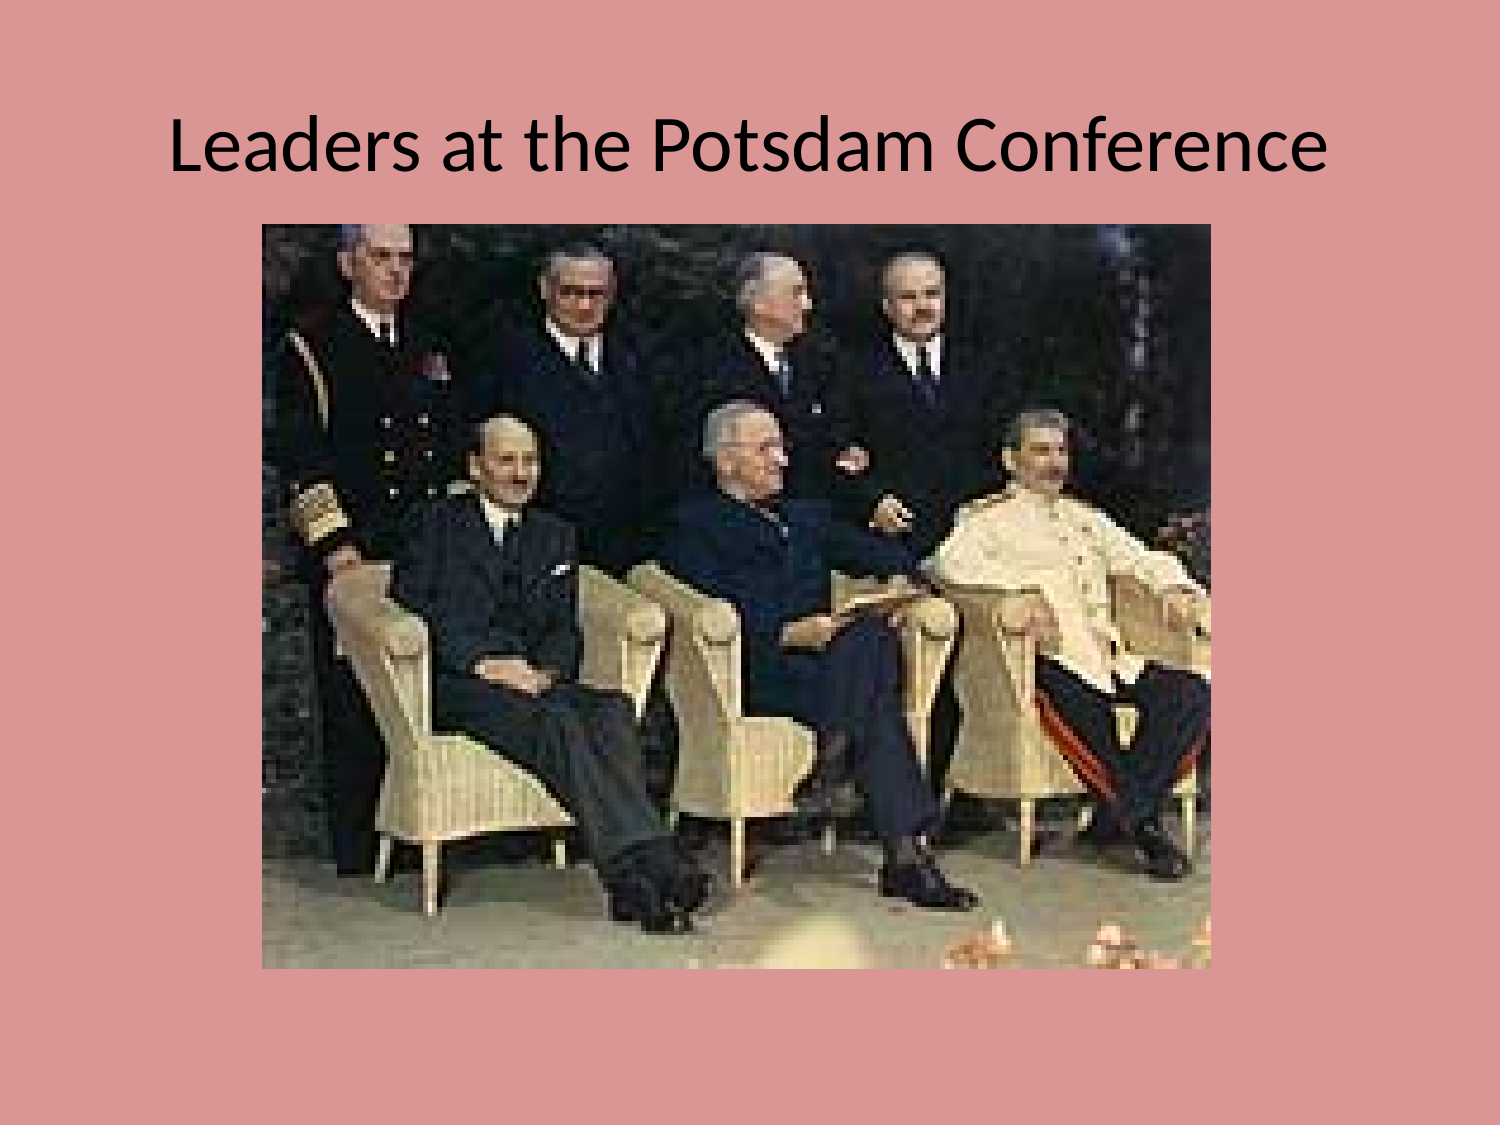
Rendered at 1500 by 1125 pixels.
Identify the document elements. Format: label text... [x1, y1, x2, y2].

picture [262, 224, 1211, 970]
title Leaders at the Potsdam Conference [75, 45, 1425, 233]
